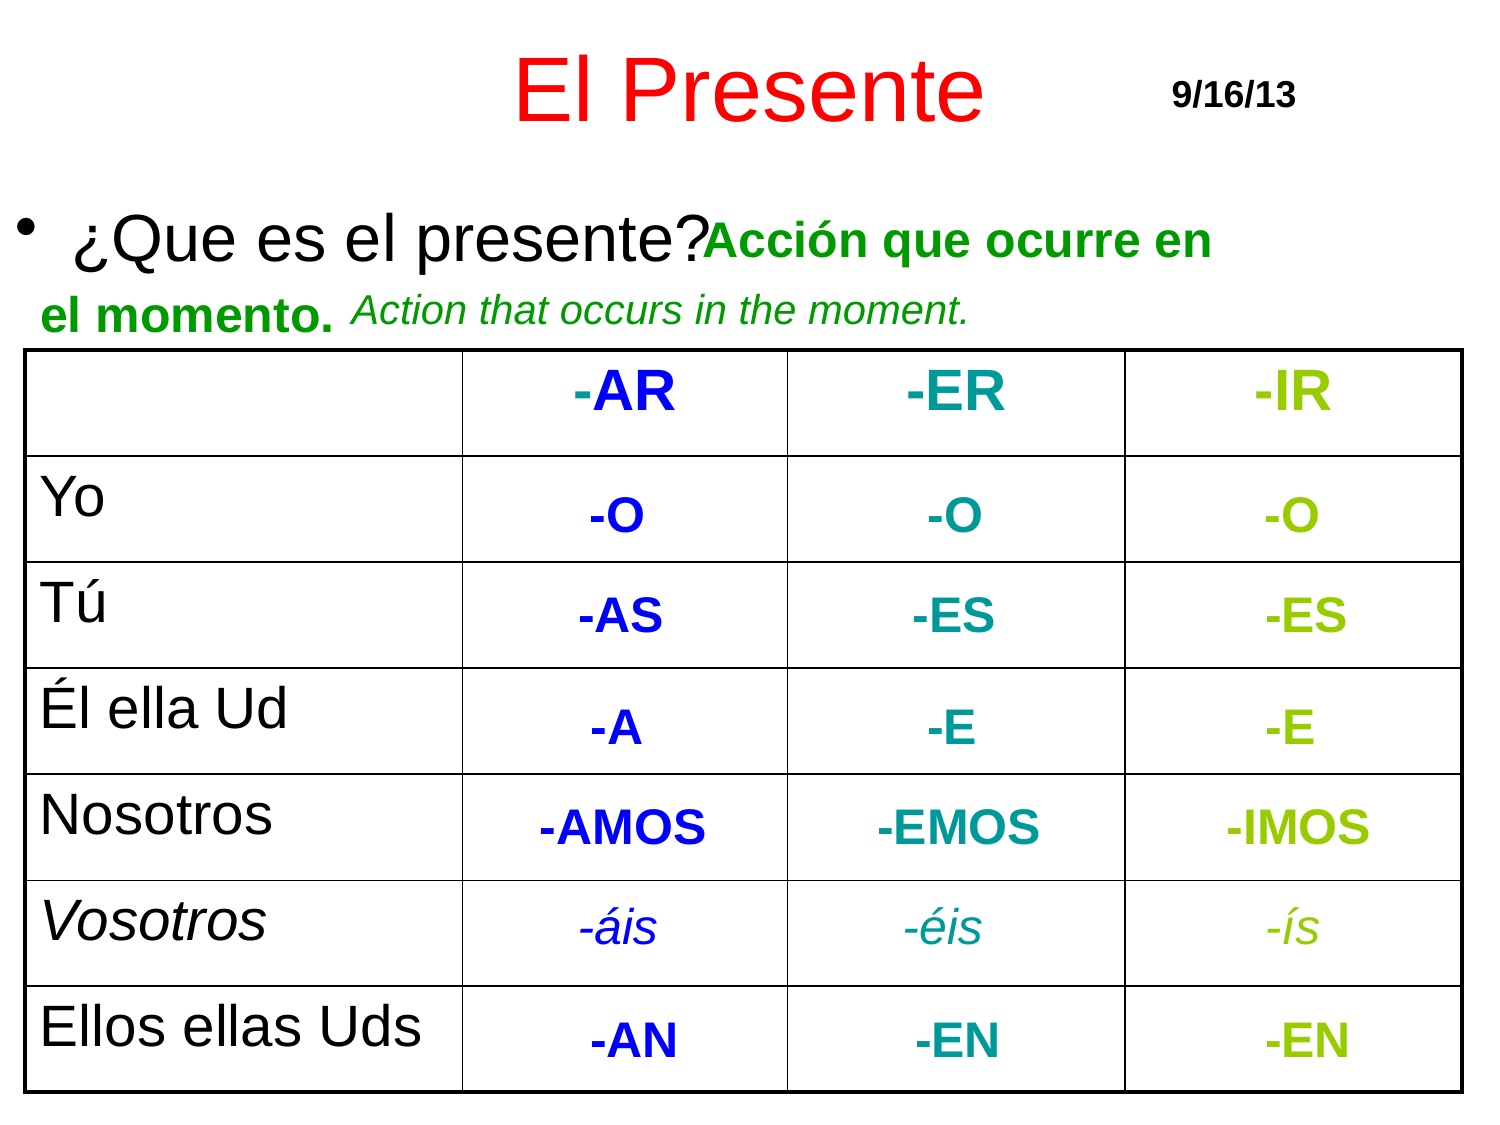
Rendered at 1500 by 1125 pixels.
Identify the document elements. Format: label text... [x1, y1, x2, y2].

text_box ¿Que es el presente? [0, 187, 1500, 988]
text_box -E [912, 687, 1007, 763]
text_box -AN [575, 999, 694, 1075]
text_box -EN [1250, 999, 1380, 1075]
text_box el momento. [25, 274, 350, 350]
text_box -EMOS [862, 787, 1071, 863]
text_box -IMOS [1211, 787, 1400, 863]
text_box -O [1250, 474, 1350, 550]
table_cell Ellos ellas Uds [27, 988, 462, 1090]
text_box Acción que ocurre en [687, 199, 1229, 275]
text_box -O [912, 474, 1013, 550]
text_box -EN [900, 999, 1030, 1075]
text_box -éis [887, 887, 1012, 963]
text_box -A [576, 687, 671, 763]
text_box -ES [897, 574, 1025, 650]
text_box -AMOS [525, 787, 736, 863]
title El Presente [75, 12, 1425, 158]
text_box 9/16/13 [1156, 62, 1312, 123]
text_box -E [1250, 687, 1345, 763]
text_box Action that occurs in the moment. [336, 275, 986, 340]
text_box -áis [562, 887, 687, 963]
text_box -ES [1250, 574, 1378, 650]
text_box -AS [563, 574, 693, 650]
text_box -ís [1250, 887, 1350, 963]
text_box -O [575, 474, 675, 550]
table_cell [463, 988, 787, 1090]
table_cell [788, 988, 1124, 1090]
table_cell [1126, 988, 1460, 1090]
